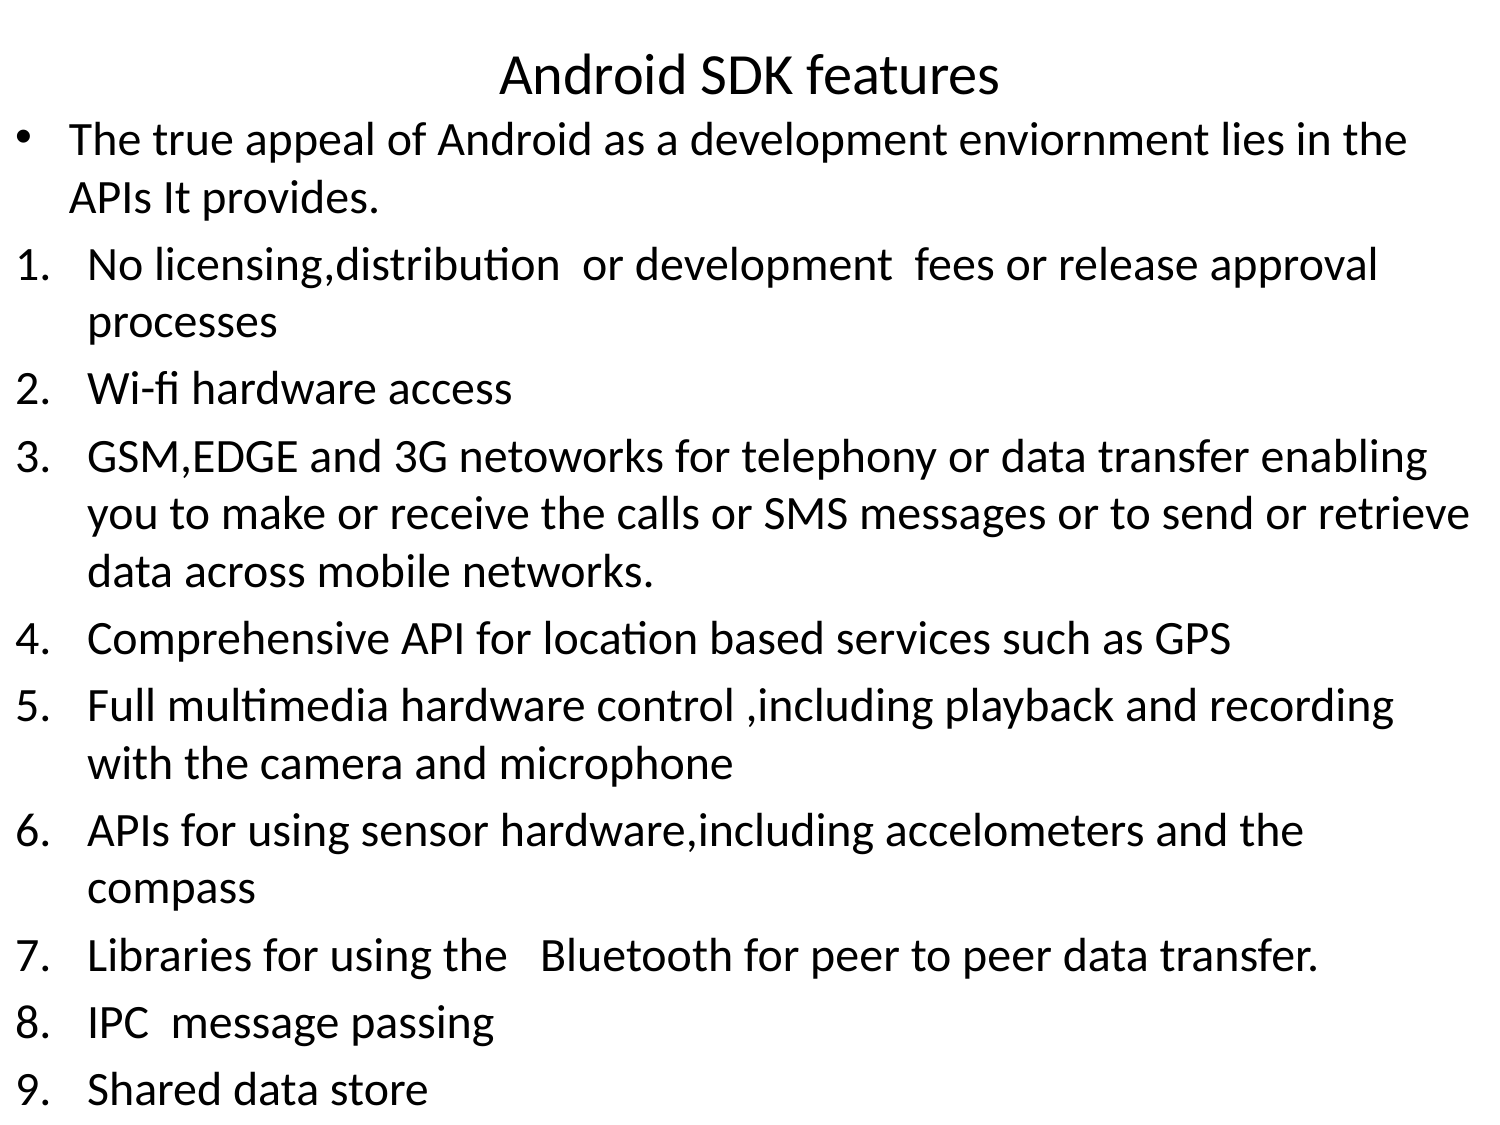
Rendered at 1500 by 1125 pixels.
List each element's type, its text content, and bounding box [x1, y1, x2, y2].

title Android SDK features [75, 37, 1425, 99]
list The true appeal of Android as a development enviornment lies in the APIs It provides. No licensing,distribution or development fees or release approval processes Wi-fi hardware access GSM,EDGE and 3G netoworks for telephony or data transfer enabling you to make or receive the calls or SMS messages or to send or retrieve data across mobile networks. Comprehensive API for location based services such as GPS Full multimedia hardware control ,including playback and recording with the camera and microphone APIs for using sensor hardware,including accelometers and the compass Libraries for using the Bluetooth for peer to peer data transfer. IPC message passing Shared data store [0, 99, 1500, 1125]
